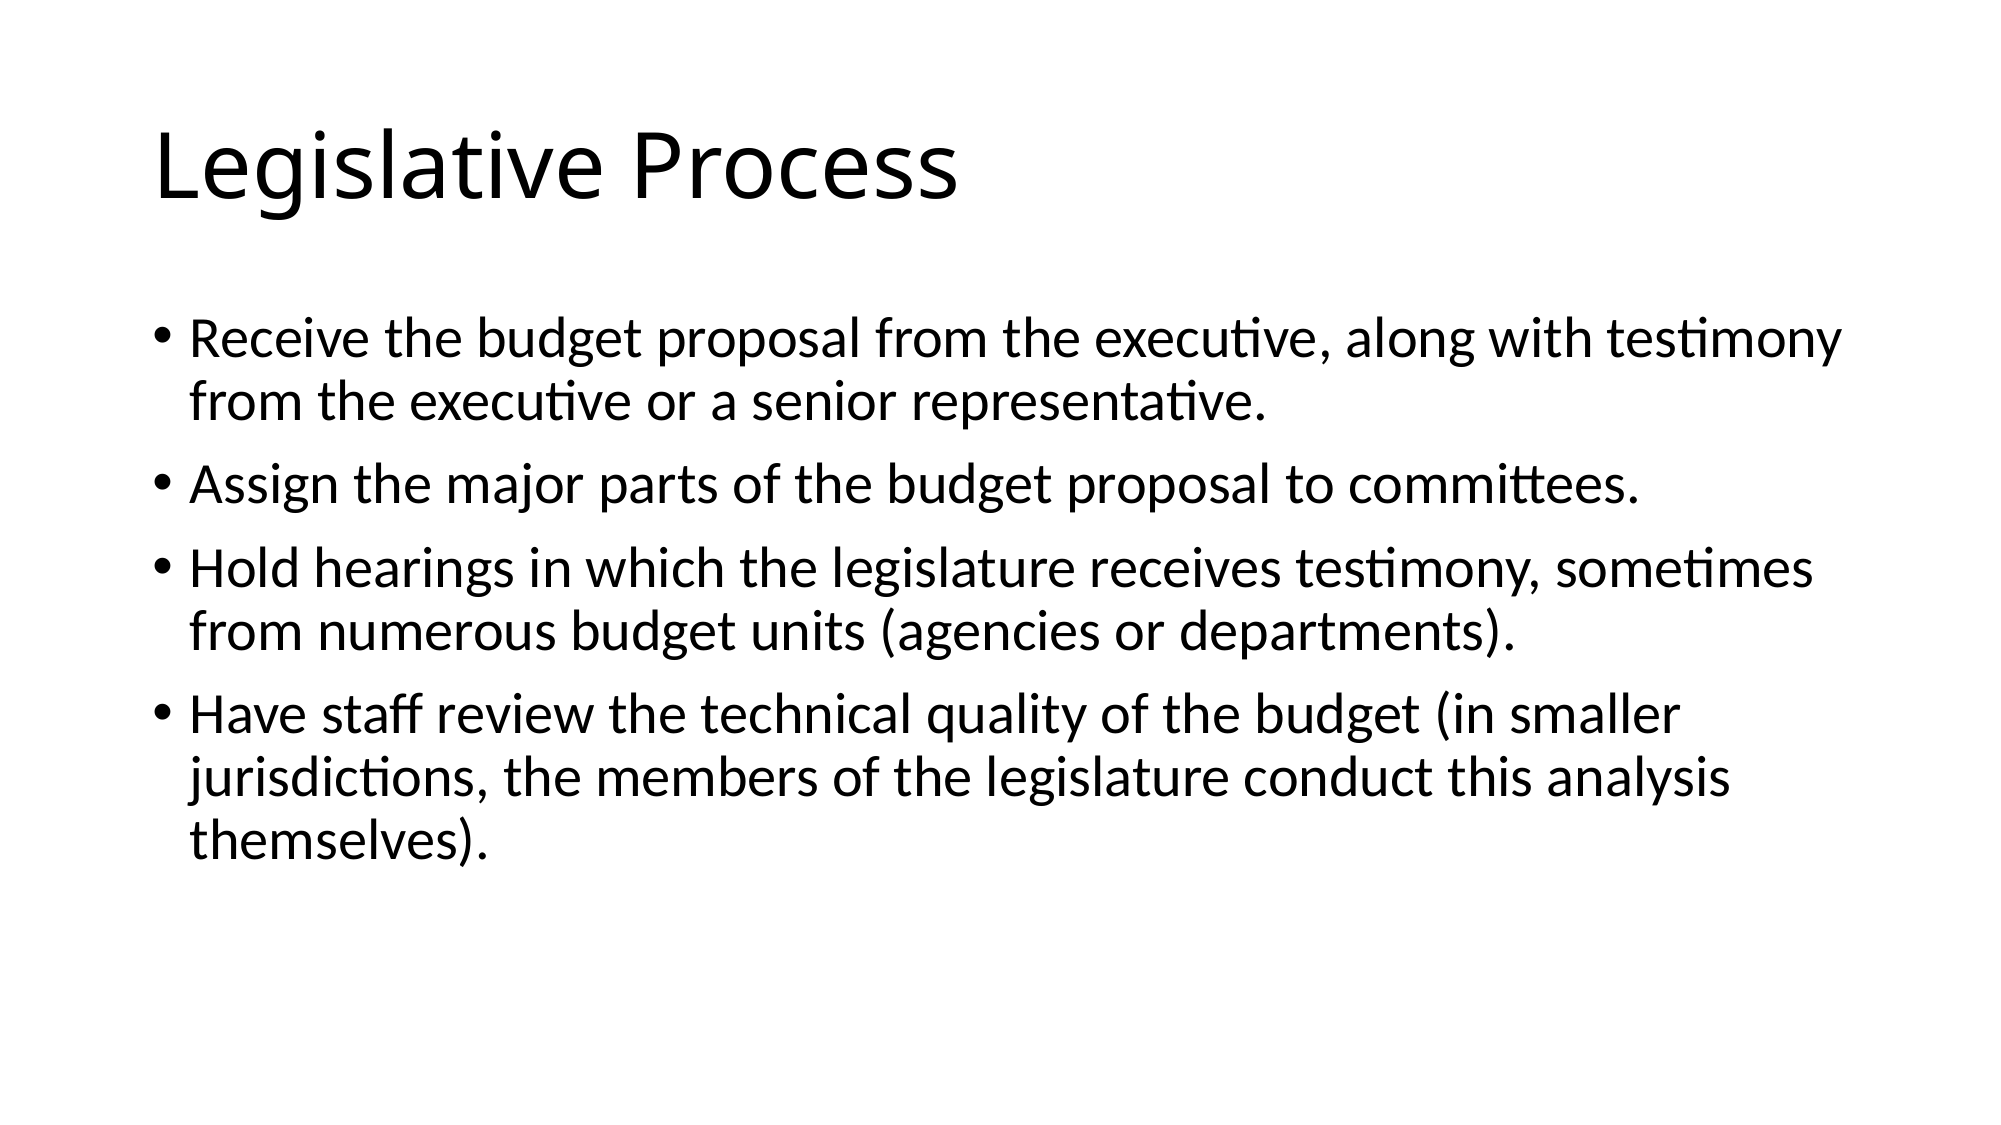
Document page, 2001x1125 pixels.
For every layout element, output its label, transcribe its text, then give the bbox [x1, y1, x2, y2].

title Legislative Process [137, 59, 1863, 278]
list Receive the budget proposal from the executive, along with testimony from the executive or a senior representative. Assign the major parts of the budget proposal to committees. Hold hearings in which the legislature receives testimony, sometimes from numerous budget units (agencies or departments). Have staff review the technical quality of the budget (in smaller jurisdictions, the members of the legislature conduct this analysis themselves). [137, 299, 1863, 1014]
